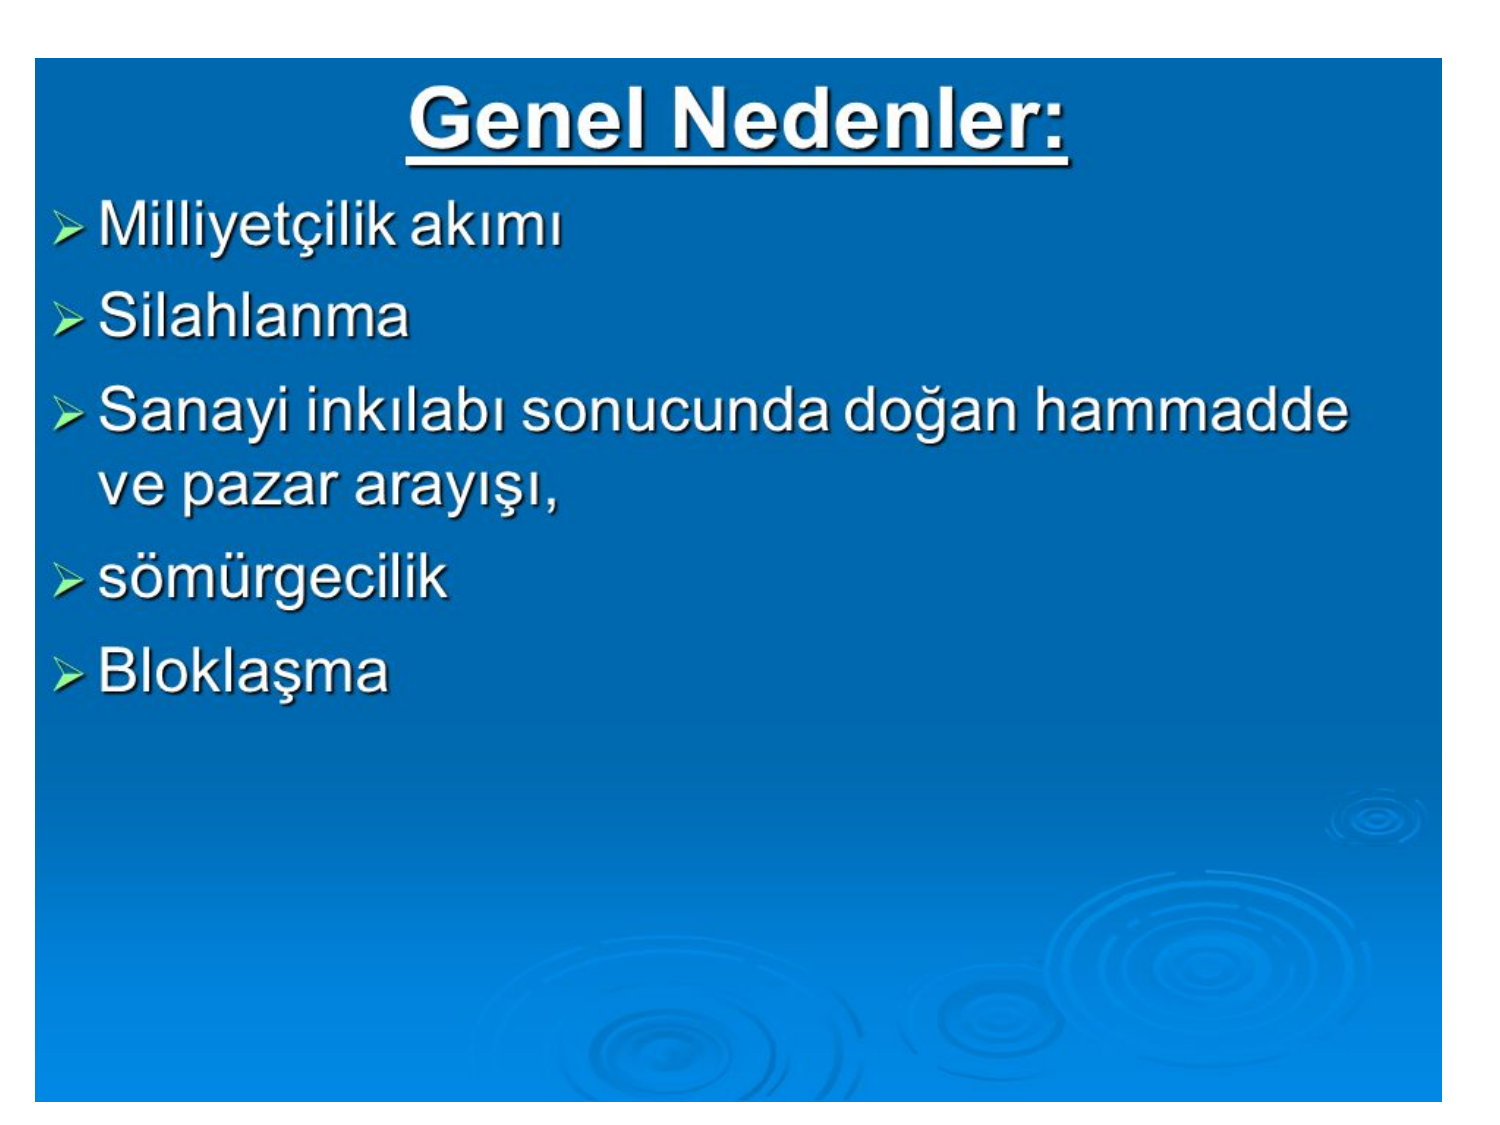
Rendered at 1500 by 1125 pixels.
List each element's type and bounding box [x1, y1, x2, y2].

picture [34, 58, 1442, 1102]
